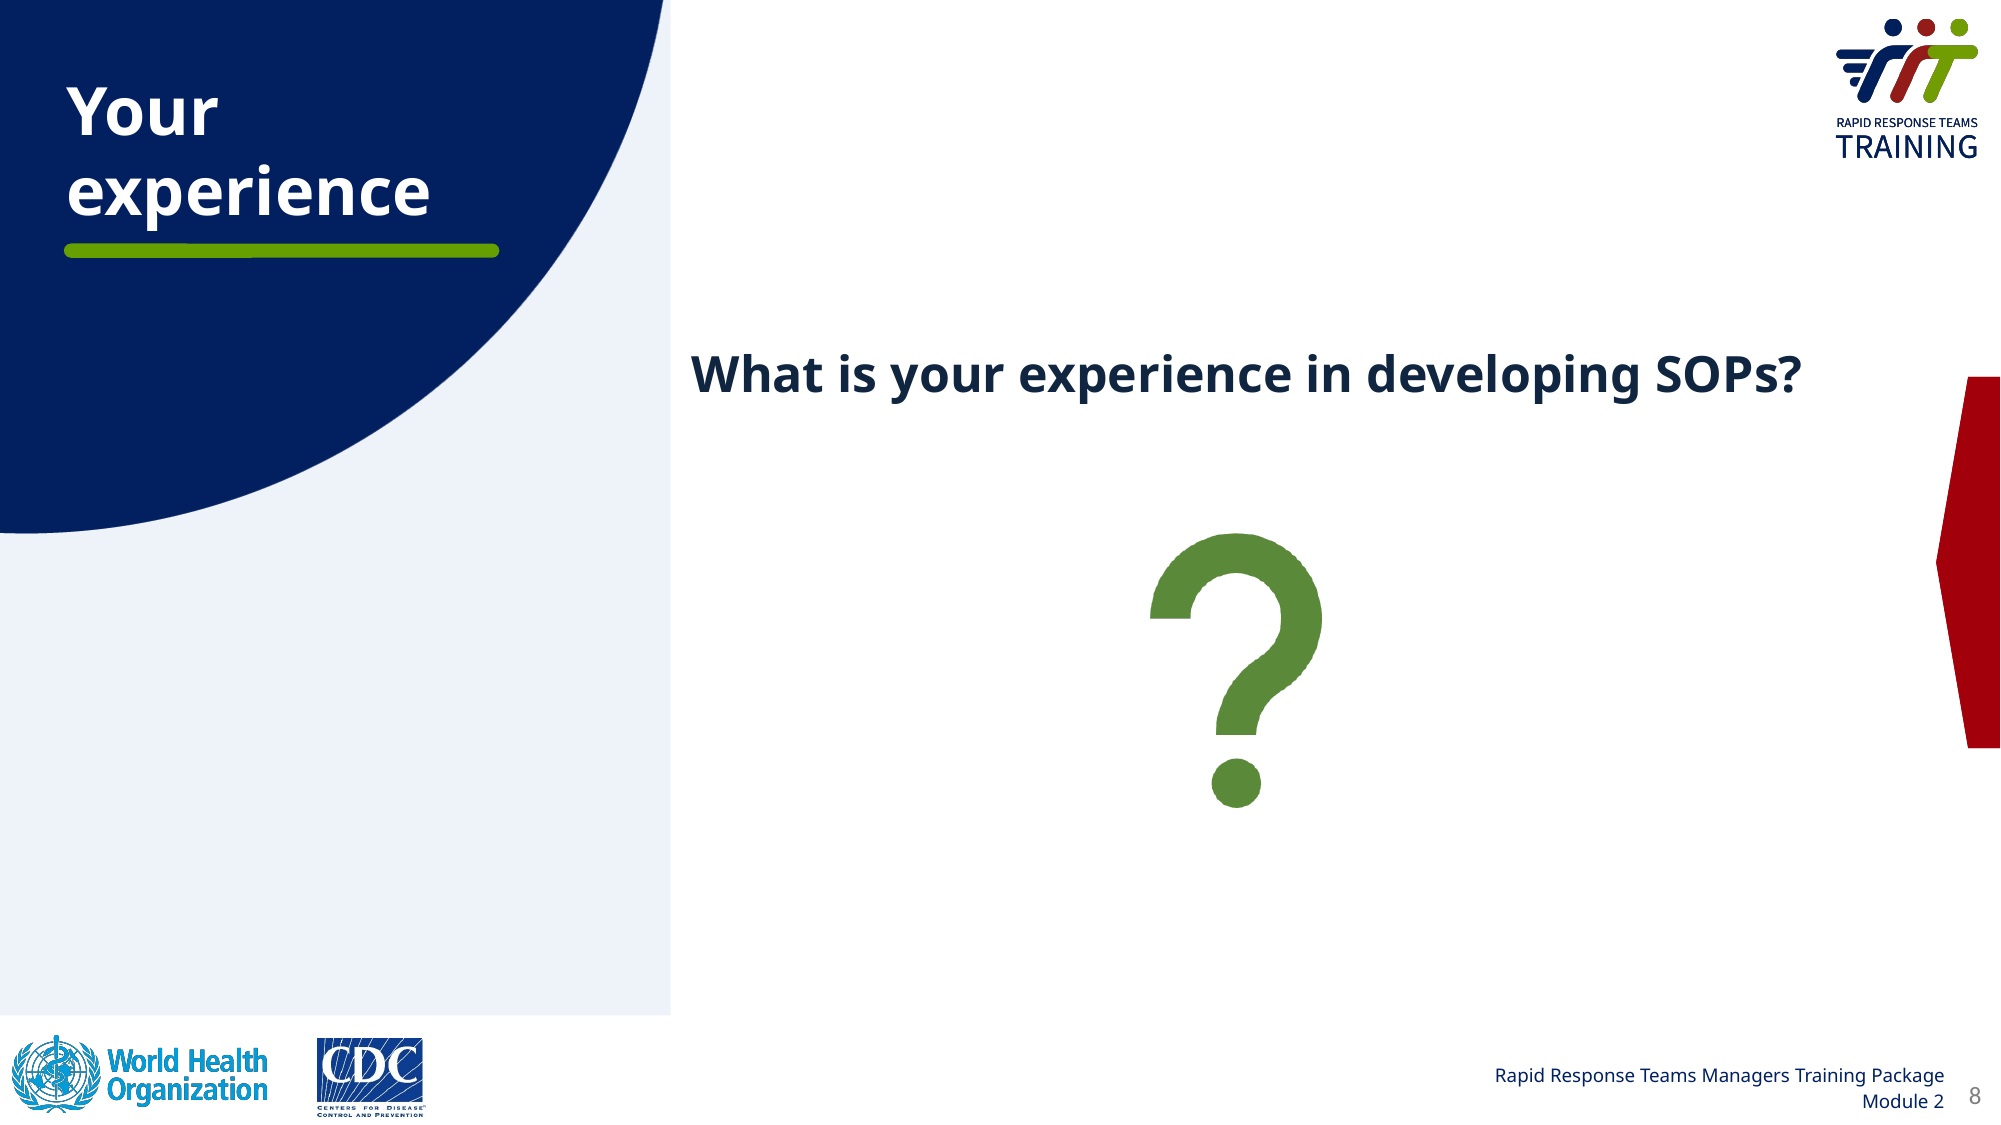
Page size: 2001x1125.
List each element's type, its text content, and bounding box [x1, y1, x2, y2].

picture [34, 1054, 43, 1078]
picture [40, 1062, 47, 1070]
picture [30, 1083, 37, 1091]
slide_number 8 [1953, 1071, 2000, 1125]
picture [1074, 509, 1397, 831]
picture [71, 1053, 90, 1091]
picture [36, 1088, 78, 1105]
text_box [1936, 376, 2000, 749]
picture [317, 1038, 426, 1117]
picture [12, 1035, 54, 1068]
picture [59, 1035, 267, 1113]
text_box What is your experience in developing SOPs? [684, 334, 1861, 480]
picture [46, 1056, 54, 1062]
picture [24, 1054, 36, 1087]
picture [50, 1108, 62, 1113]
picture [12, 1083, 48, 1113]
text_box Your experience [59, 61, 531, 237]
picture [22, 1062, 26, 1077]
picture [1835, 19, 1978, 167]
picture [0, 0, 670, 538]
